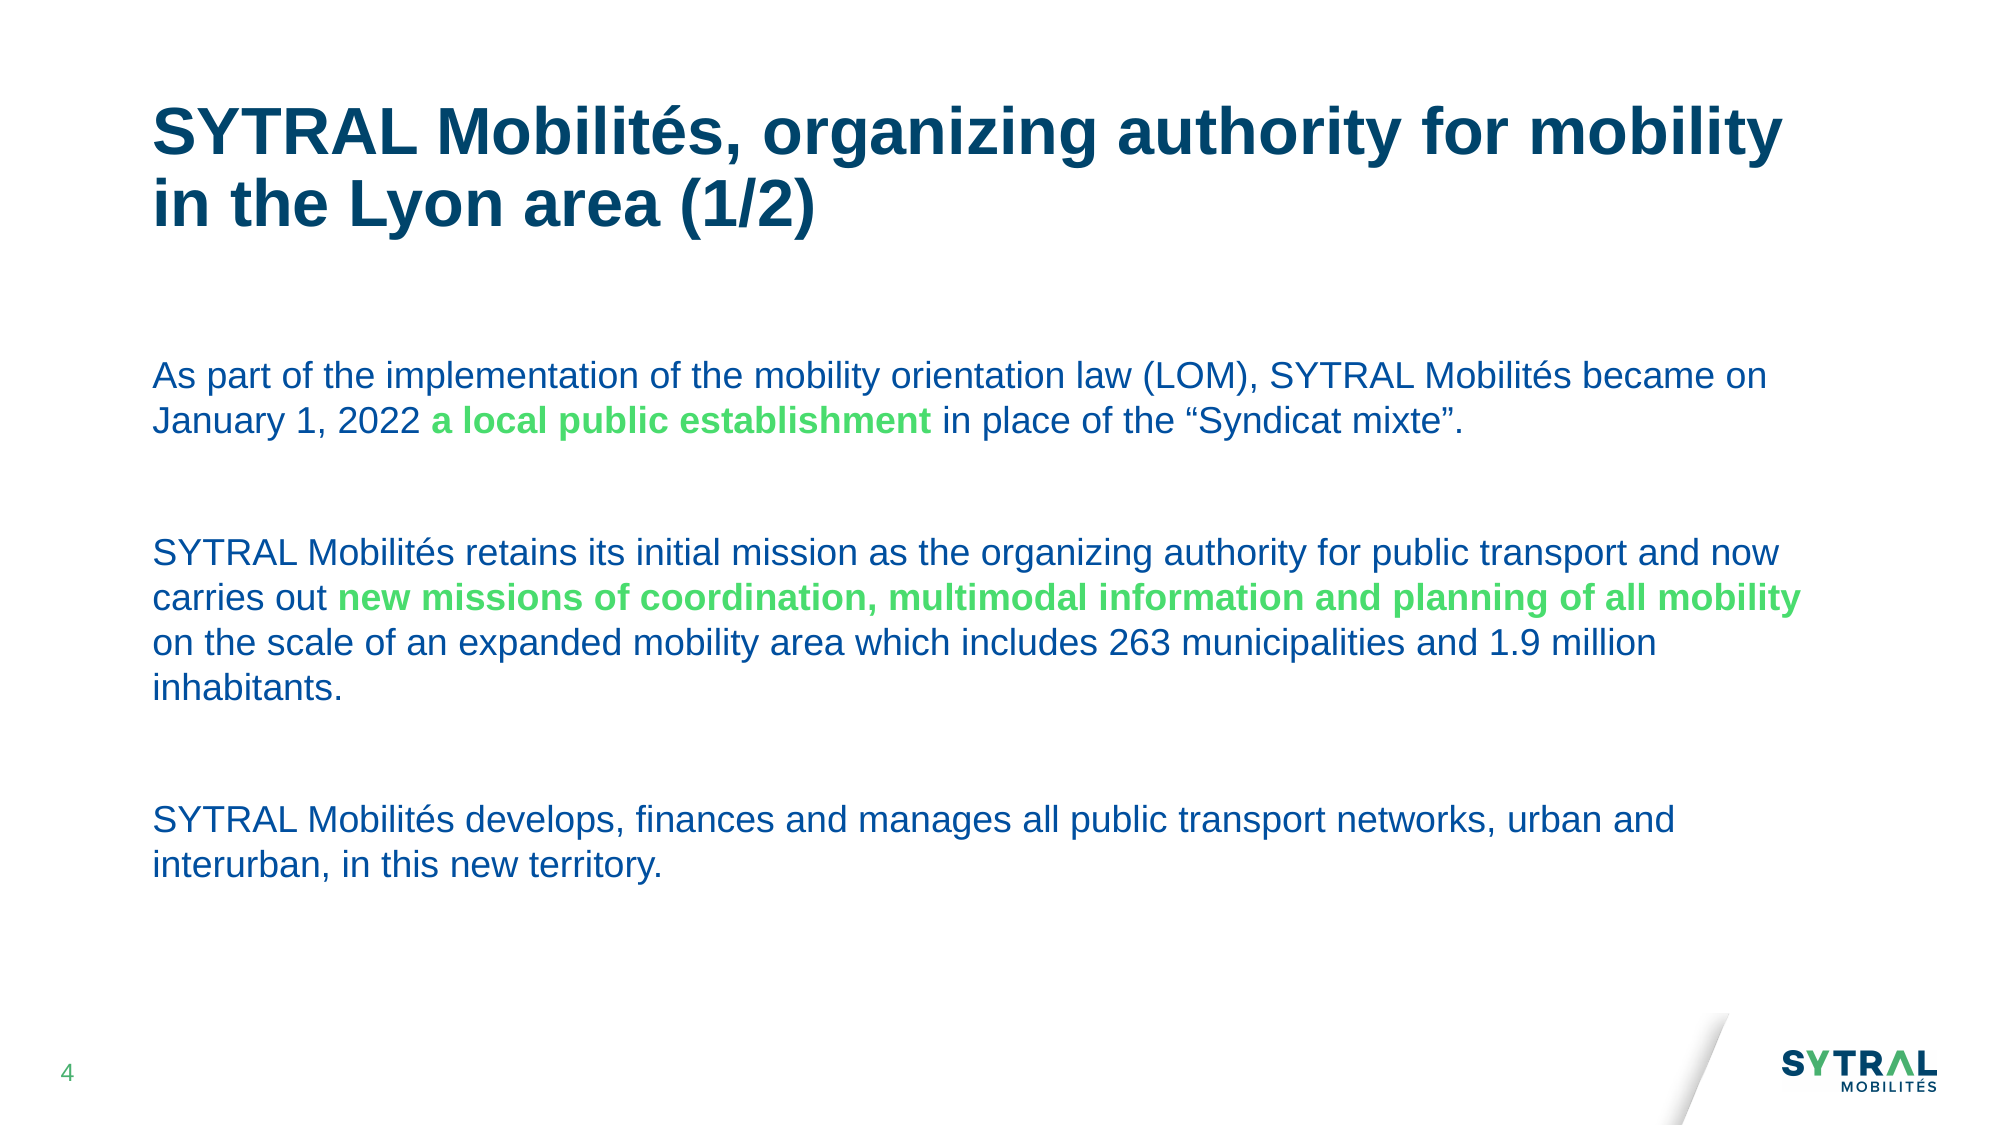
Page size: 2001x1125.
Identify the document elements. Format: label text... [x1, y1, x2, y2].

title SYTRAL Mobilités, organizing authority for mobility in the Lyon area (1/2) [137, 59, 1863, 278]
list As part of the implementation of the mobility orientation law (LOM), SYTRAL Mobilités became on January 1, 2022 a local public establishment in place of the “Syndicat mixte”. SYTRAL Mobilités retains its initial mission as the organizing authority for public transport and now carries out new missions of coordination, multimodal information and planning of all mobility on the scale of an expanded mobility area which includes 263 municipalities and 1.9 million inhabitants. SYTRAL Mobilités develops, finances and manages all public transport networks, urban and interurban, in this new territory. [137, 344, 1863, 1014]
text_box 4 [45, 1041, 130, 1101]
picture [1584, 1013, 2001, 1125]
